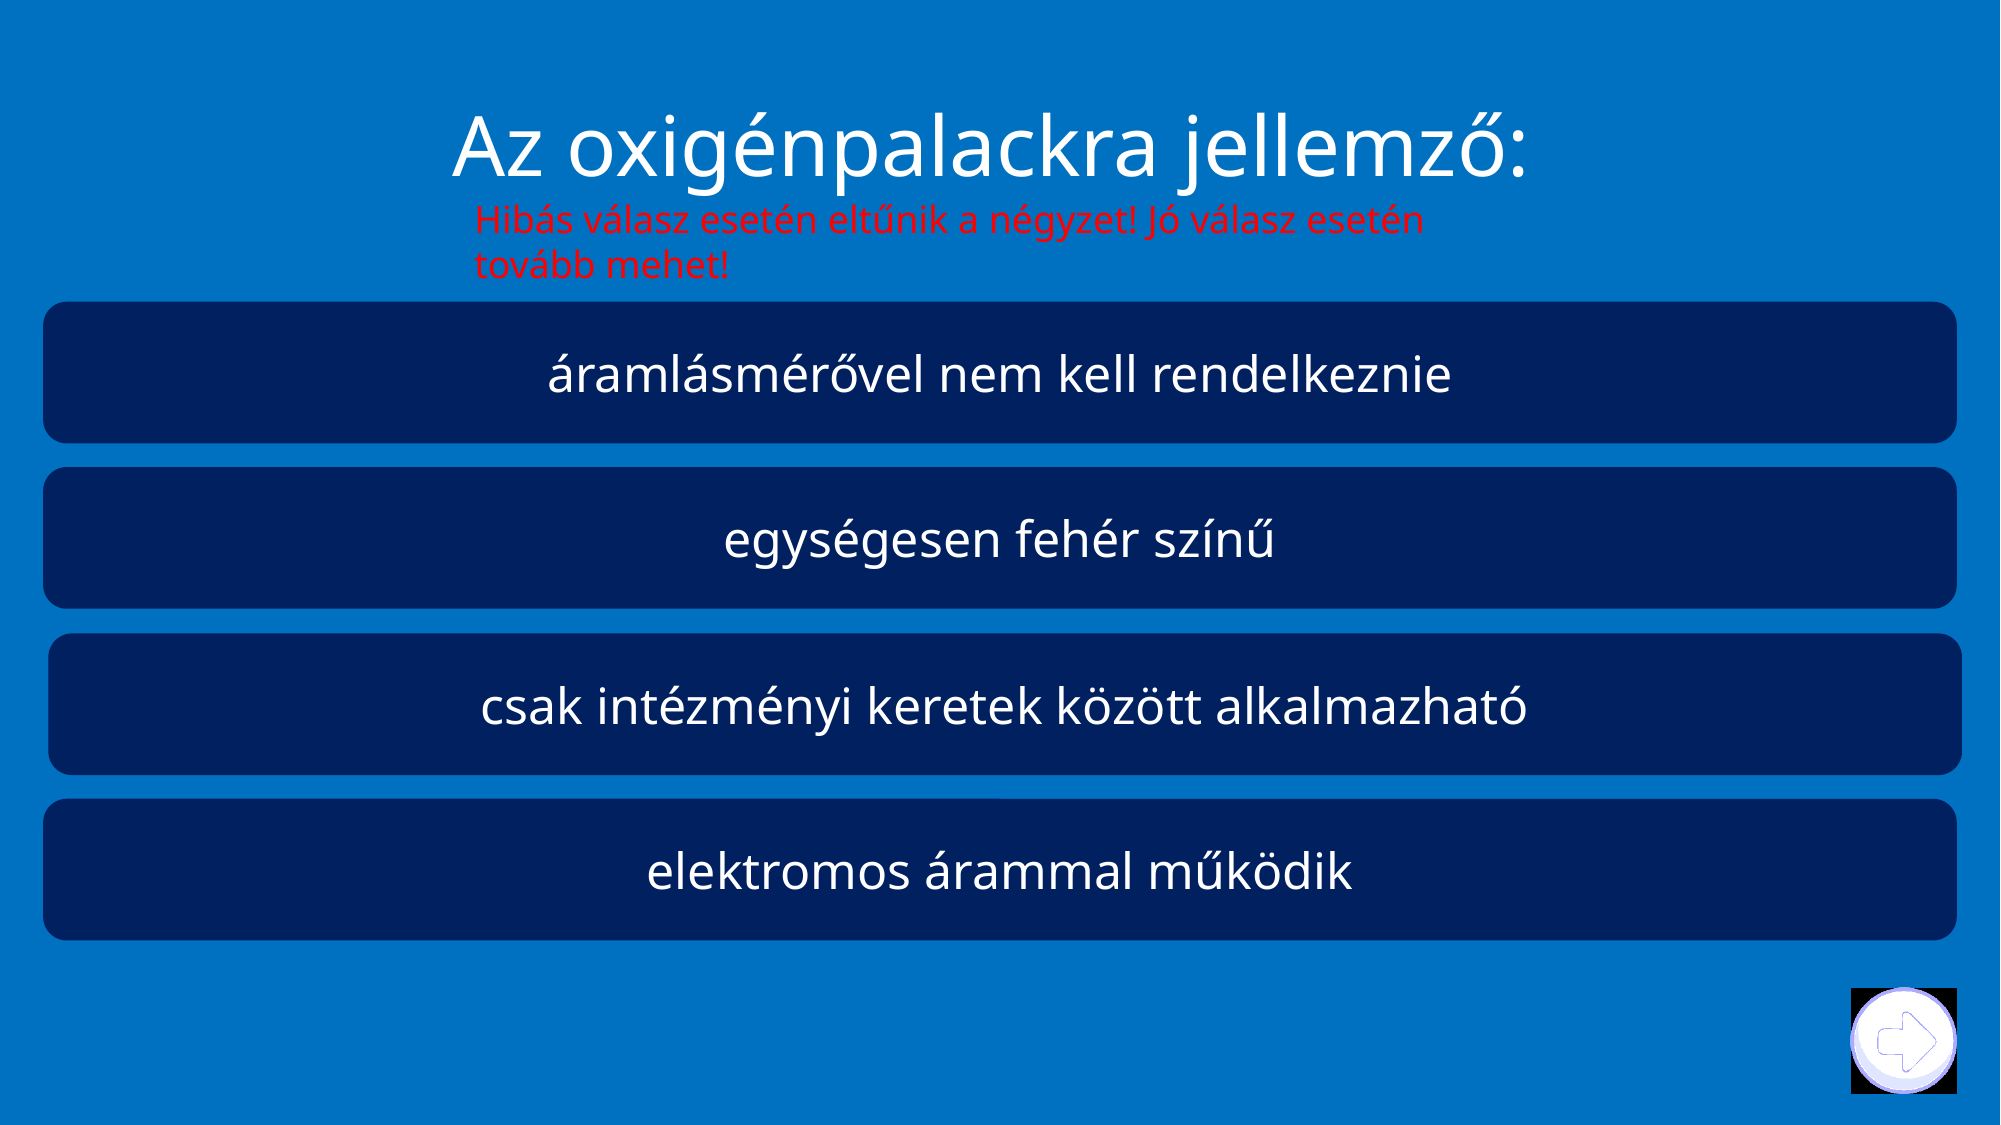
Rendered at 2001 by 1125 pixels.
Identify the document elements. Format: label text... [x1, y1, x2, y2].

picture [1850, 987, 1957, 1095]
text_box egységesen fehér színű [43, 467, 1957, 609]
text_box áramlásmérővel nem kell rendelkeznie [43, 301, 1957, 444]
text_box Az oxigénpalackra jellemző: [48, 65, 1957, 220]
text_box elektromos árammal működik [43, 798, 1957, 941]
text_box Hibás válasz esetén eltűnik a négyzet! Jó válasz esetén tovább mehet! [459, 188, 1551, 294]
text_box csak intézményi keretek között alkalmazható [48, 633, 1962, 776]
